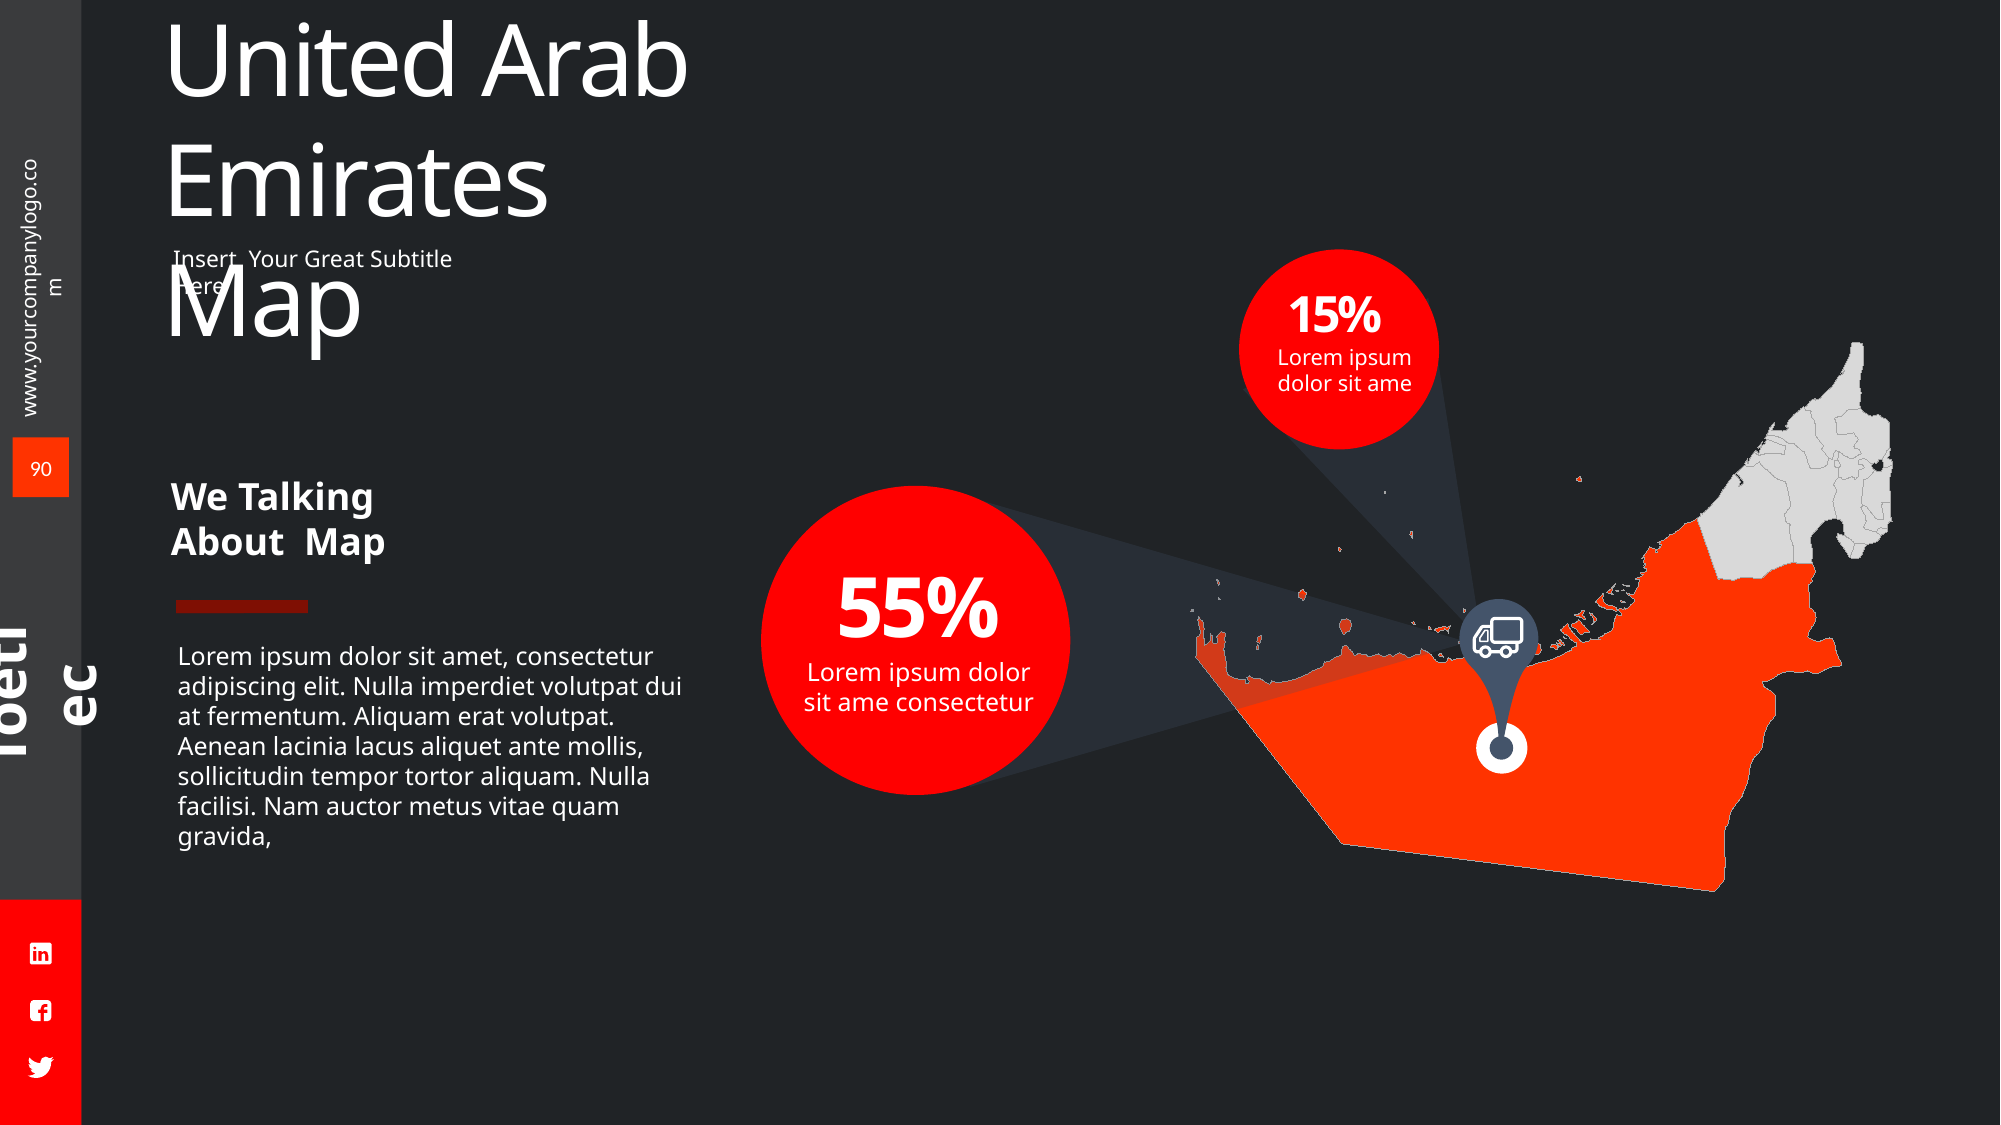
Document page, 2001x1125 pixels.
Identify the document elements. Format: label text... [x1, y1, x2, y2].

text_box Insert Your Great Subtitle Here [158, 237, 512, 307]
text_box Lorem ipsum dolor sit ame consectetur [777, 648, 1061, 724]
slide_number 90 [12, 437, 69, 498]
text_box [1238, 248, 1440, 342]
text_box [968, 500, 1190, 789]
text_box [784, 724, 1047, 797]
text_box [1190, 342, 1893, 892]
text_box Lorem ipsum dolor sit amet, consectetur adipiscing elit. Nulla imperdiet volutpat dui at fermentum. Aliquam erat volutpat. Aenean lacinia lacus aliquet ante mollis, sollicitudin tempor tortor aliquam. Nulla facilisi. Nam auctor metus vitae quam gravida, [162, 633, 701, 858]
text_box 15% [1287, 281, 1383, 336]
text_box We Talking About Map [156, 453, 446, 583]
text_box [760, 484, 1072, 711]
text_box United Arab Emirates Map [147, 116, 788, 236]
text_box Lorem ipsum dolor sit ame [1249, 336, 1441, 342]
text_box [1436, 608, 1562, 774]
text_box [176, 600, 309, 614]
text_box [1472, 616, 1524, 659]
text_box 55% [836, 554, 1001, 648]
